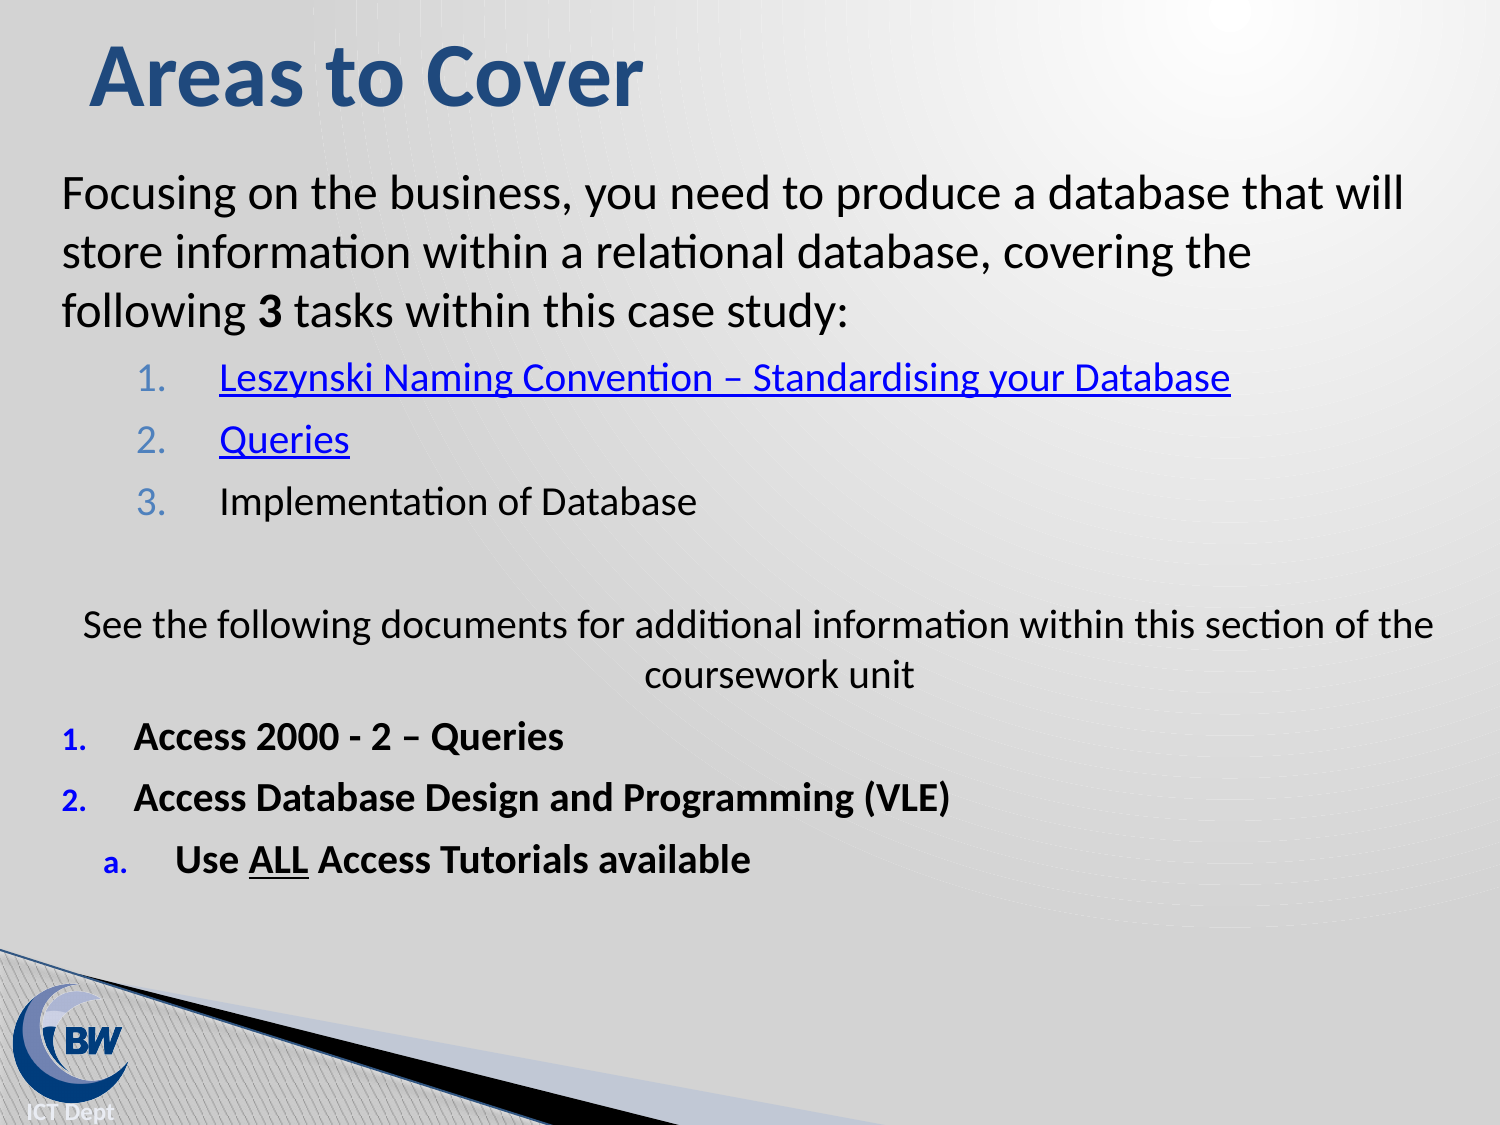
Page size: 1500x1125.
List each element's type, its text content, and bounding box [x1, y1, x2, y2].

list Focusing on the business, you need to produce a database that will store information within a relational database, covering the following 3 tasks within this case study: Leszynski Naming Convention – Standardising your Database Queries Implementation of Database See the following documents for additional information within this section of the coursework unit Access 2000 - 2 – Queries Access Database Design and Programming (VLE) Use ALL Access Tutorials available [46, 152, 1454, 891]
picture [0, 972, 141, 1114]
title Areas to Cover [75, 0, 1425, 141]
